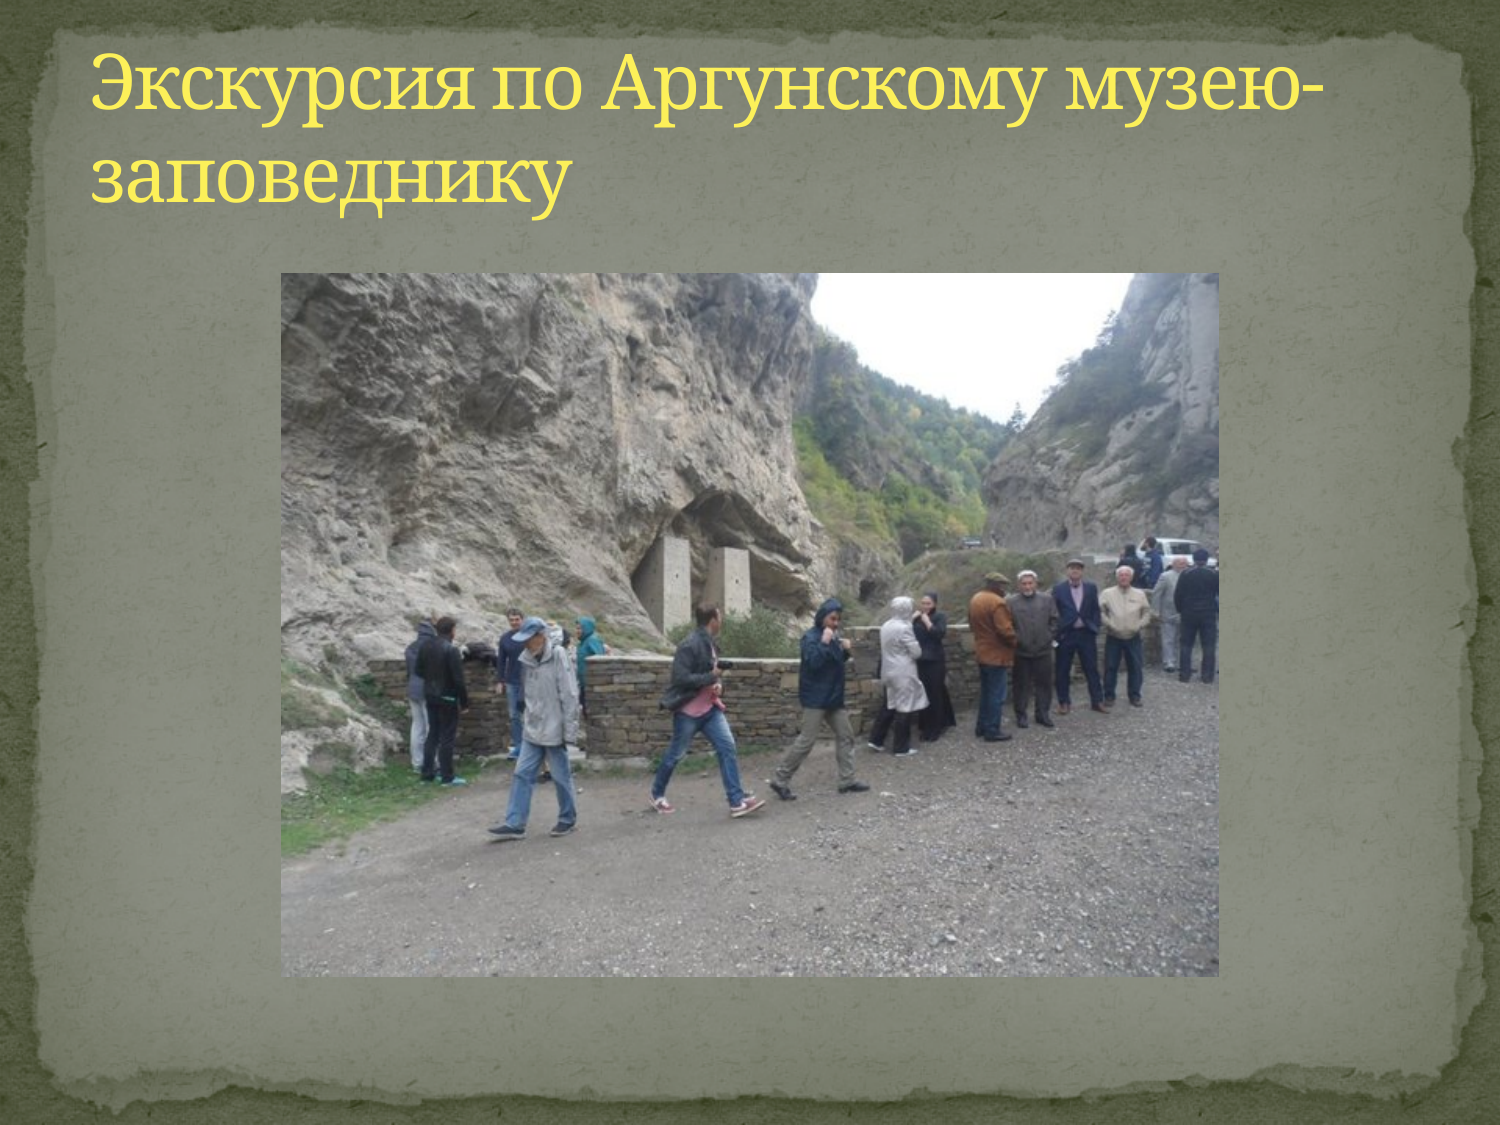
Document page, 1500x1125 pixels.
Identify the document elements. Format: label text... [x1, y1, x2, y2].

title Экскурсия по Аргунскому музею-заповеднику [74, 24, 1425, 225]
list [284, 276, 1217, 974]
